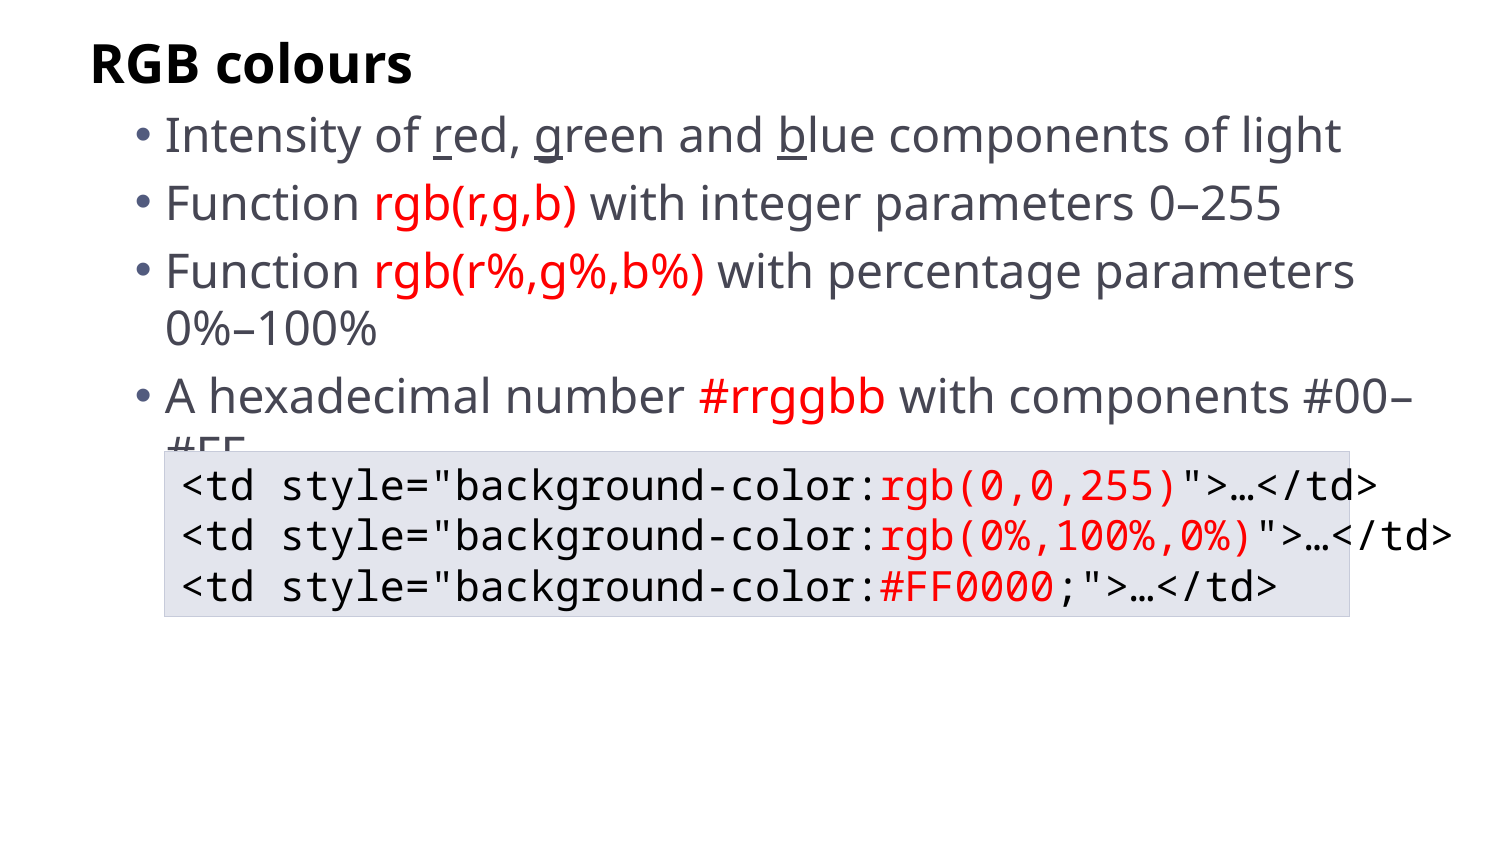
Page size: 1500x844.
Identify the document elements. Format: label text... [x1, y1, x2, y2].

text_box <td style="background-color:rgb(0,0,255)">…</td> <td style="background-color:rgb(0%,100%,0%)">…</td> <td style="background-color:#FF0000;">…</td> [164, 451, 1350, 617]
list RGB colours Intensity of red, green and blue components of light Function rgb(r,g,b) with integer parameters 0–255 Function rgb(r%,g%,b%) with percentage parameters 0%–100% A hexadecimal number #rrggbb with components #00–#FF [75, 21, 1475, 835]
